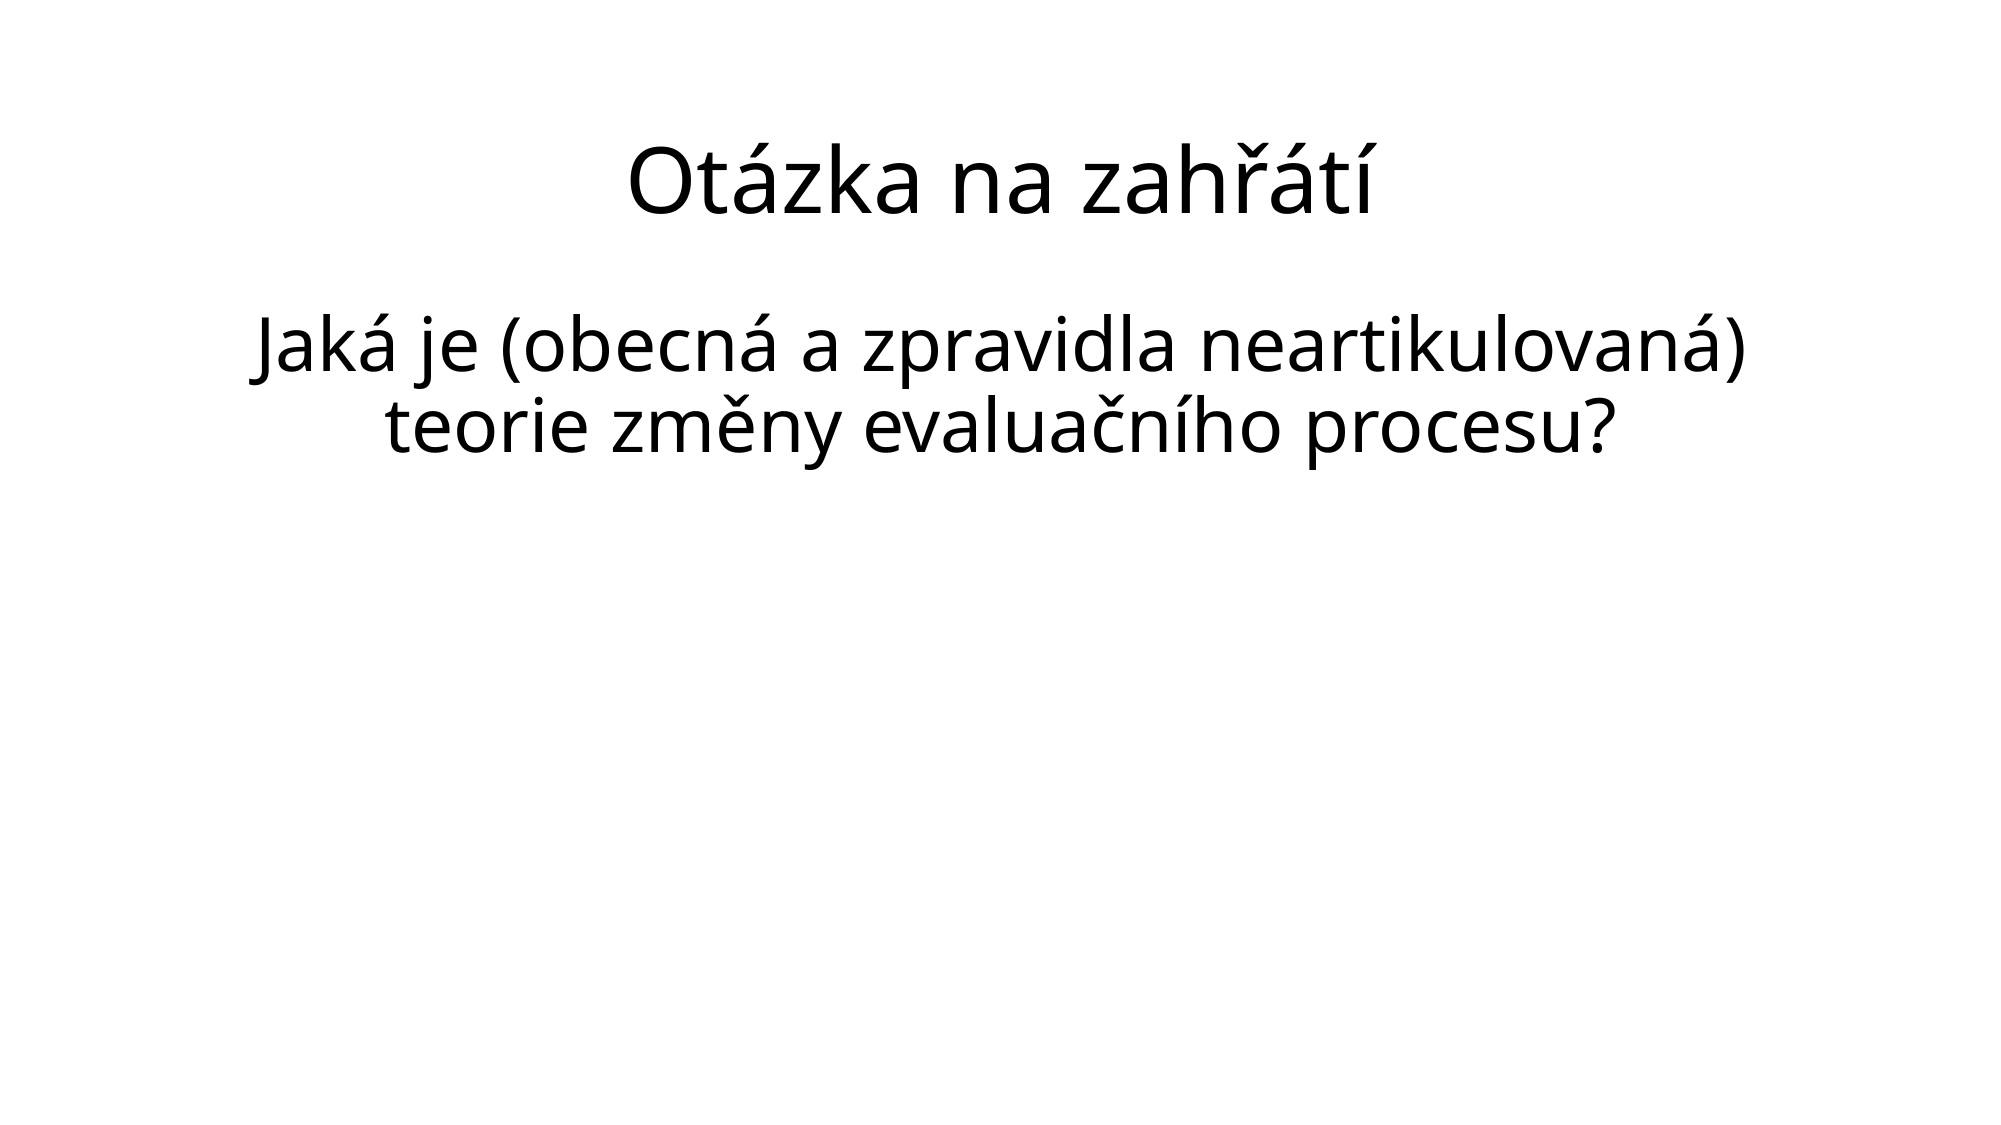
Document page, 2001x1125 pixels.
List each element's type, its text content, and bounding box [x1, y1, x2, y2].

title Otázka na zahřátí [173, 90, 1828, 278]
list Jaká je (obecná a zpravidla neartikulovaná) teorie změny evaluačního procesu? [173, 299, 1828, 1035]
